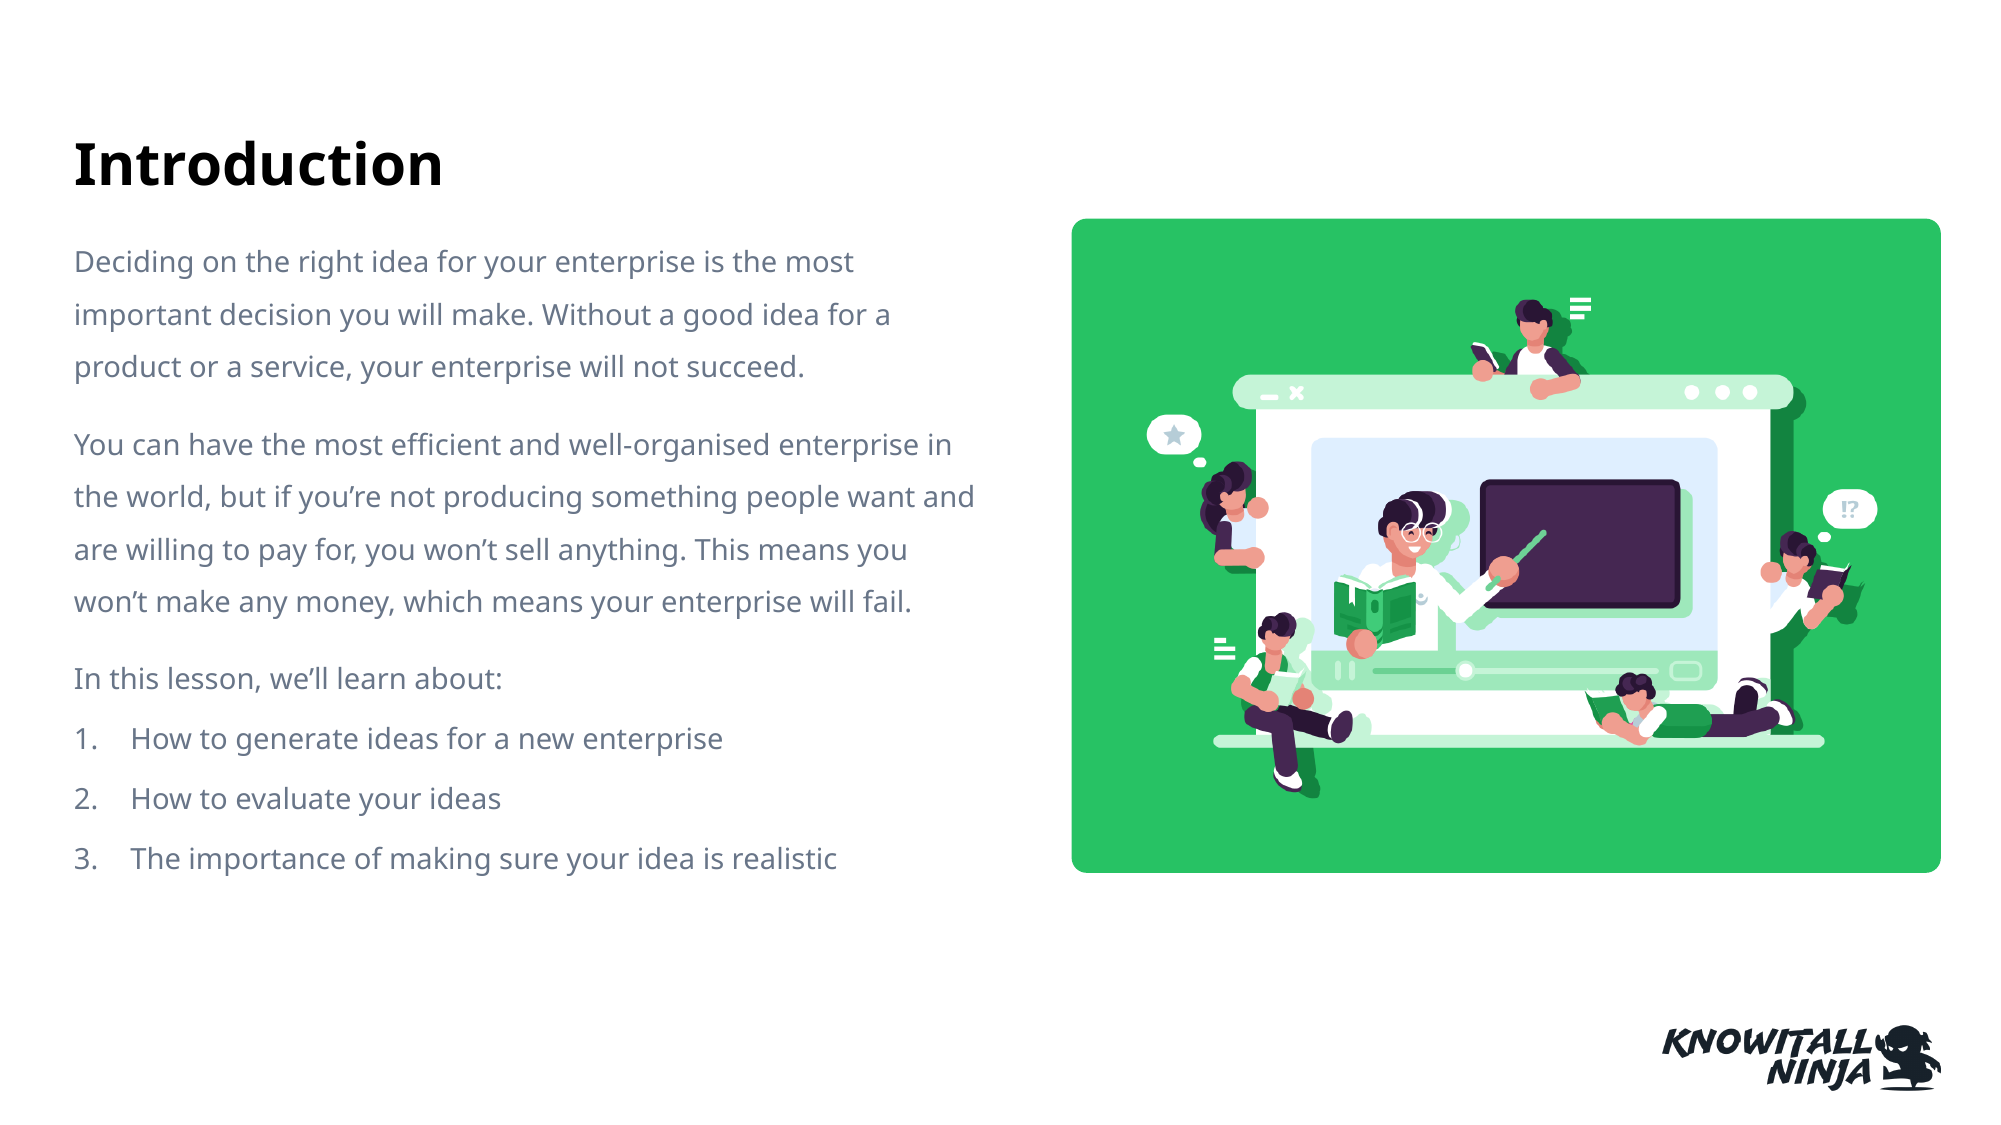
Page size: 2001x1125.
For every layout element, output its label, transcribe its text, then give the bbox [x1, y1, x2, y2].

title Introduction [59, 117, 1000, 206]
list Deciding on the right idea for your enterprise is the most important decision you will make. Without a good idea for a product or a service, your enterprise will not succeed. You can have the most efficient and well-organised enterprise in the world, but if you’re not producing something people want and are willing to pay for, you won’t sell anything. This means you won’t make any money, which means your enterprise will fail. In this lesson, we’ll learn about: How to generate ideas for a new enterprise How to evaluate your ideas The importance of making sure your idea is realistic [59, 218, 1000, 1091]
picture [1662, 1025, 1941, 1091]
picture [1071, 218, 1942, 874]
